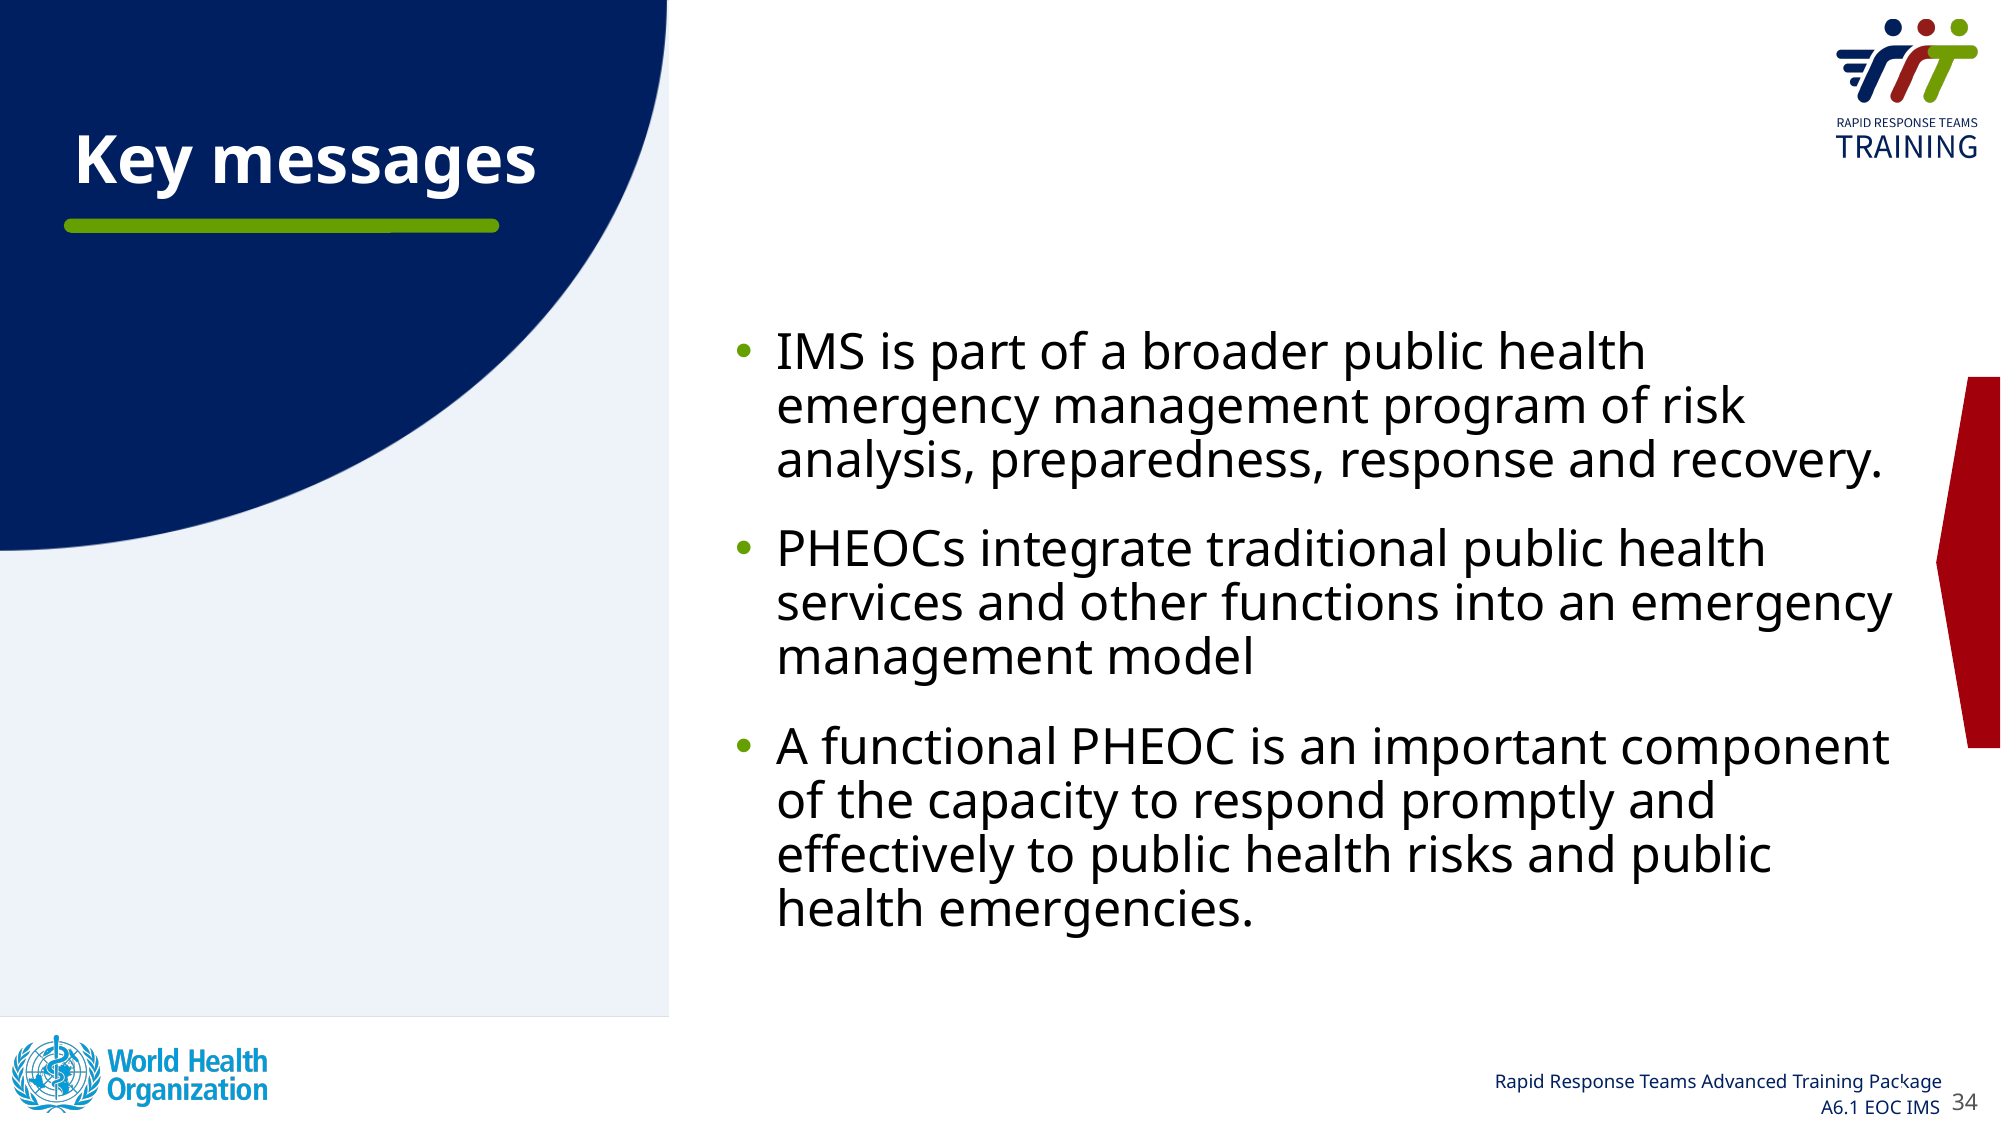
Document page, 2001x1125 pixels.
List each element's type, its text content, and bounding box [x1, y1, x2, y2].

list IMS is part of a broader public health emergency management program of risk analysis, preparedness, response and recovery. PHEOCs integrate traditional public health services and other functions into an emergency management model A functional PHEOC is an important component of the capacity to respond promptly and effectively to public health risks and public health emergencies. [726, 318, 1907, 1066]
picture [12, 1083, 48, 1113]
picture [58, 1050, 64, 1058]
picture [1835, 19, 1978, 167]
slide_number 34 [1882, 1037, 1930, 1092]
picture [0, 0, 669, 1018]
picture [12, 1035, 267, 1113]
